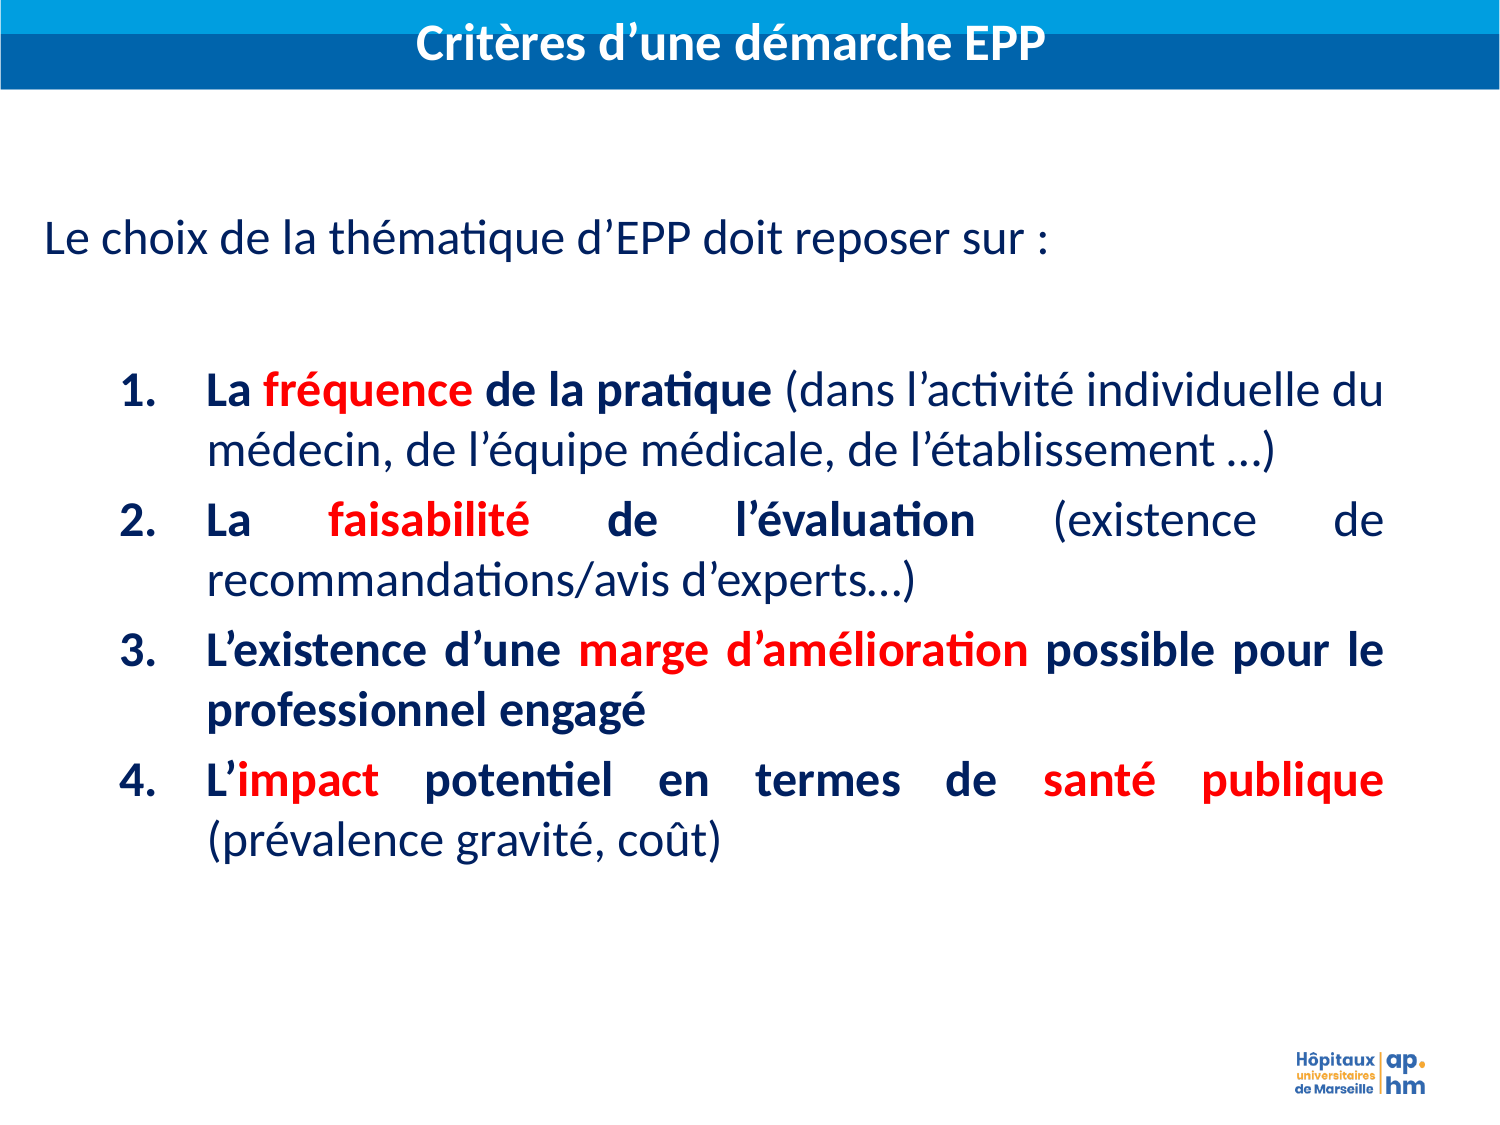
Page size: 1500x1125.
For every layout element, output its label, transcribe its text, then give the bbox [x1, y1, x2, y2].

picture [0, 35, 1500, 101]
text_box Le choix de la thématique d’EPP doit reposer sur : La fréquence de la pratique (dans l’activité individuelle du médecin, de l’équipe médicale, de l’établissement …) La faisabilité de l’évaluation (existence de recommandations/avis d’experts…) L’existence d’une marge d’amélioration possible pour le professionnel engagé L’impact potentiel en termes de santé publique (prévalence gravité, coût) [29, 137, 1400, 863]
picture [1295, 1052, 1425, 1094]
title Critères d’une démarche EPP [100, 0, 1376, 79]
